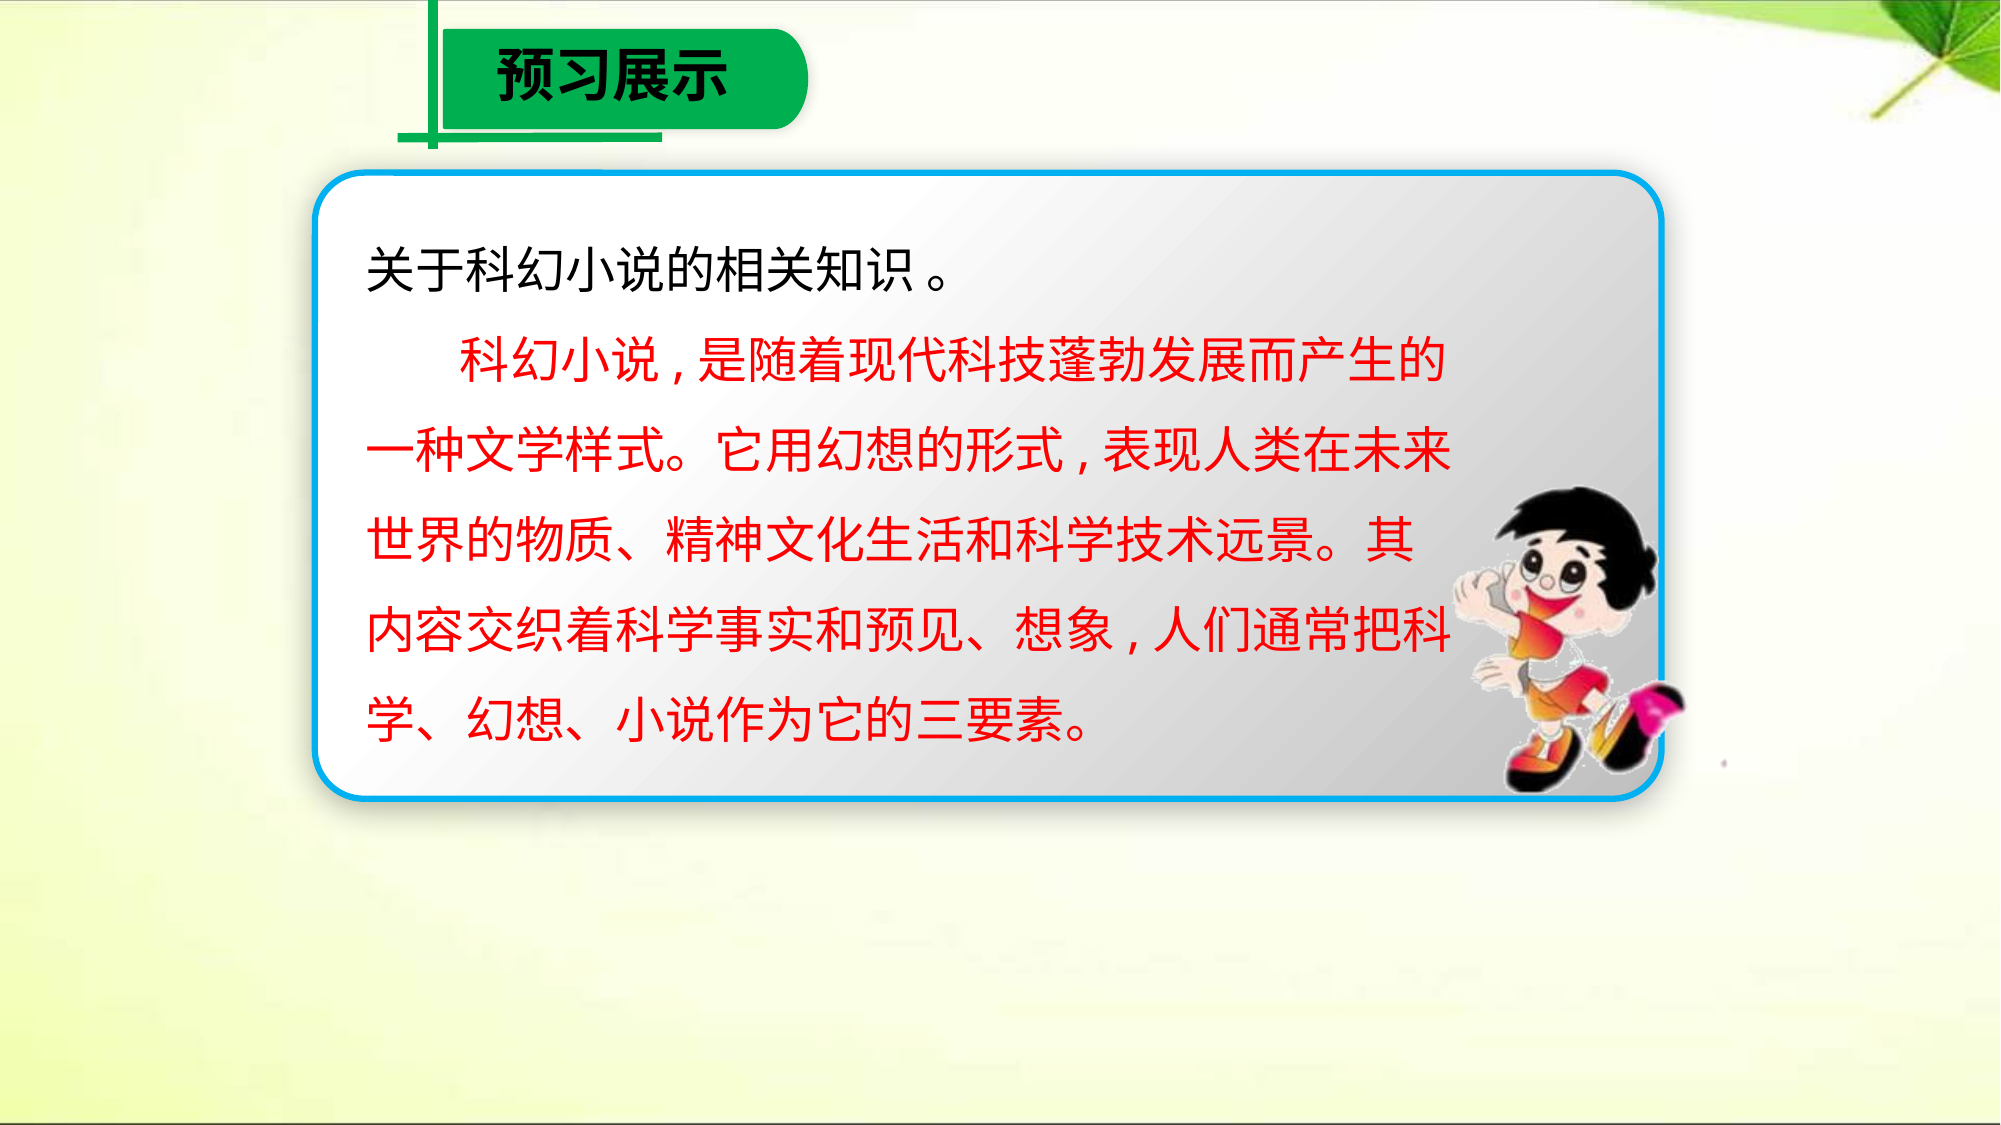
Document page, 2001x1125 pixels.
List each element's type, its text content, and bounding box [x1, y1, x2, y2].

picture [0, 0, 2001, 1125]
text_box 关于科幻小说的相关知识 。 科幻小说,是随着现代科技蓬勃发展而产生的一种文学样式。它用幻想的形式,表现人类在未来世界的物质、精神文化生活和科学技术远景。其内容交织着科学事实和预见、想象,人们通常把科学、幻想、小说作为它的三要素。 [350, 201, 1473, 756]
text_box [314, 171, 1663, 800]
text_box 预习展示 [481, 31, 745, 116]
text_box [444, 31, 807, 128]
